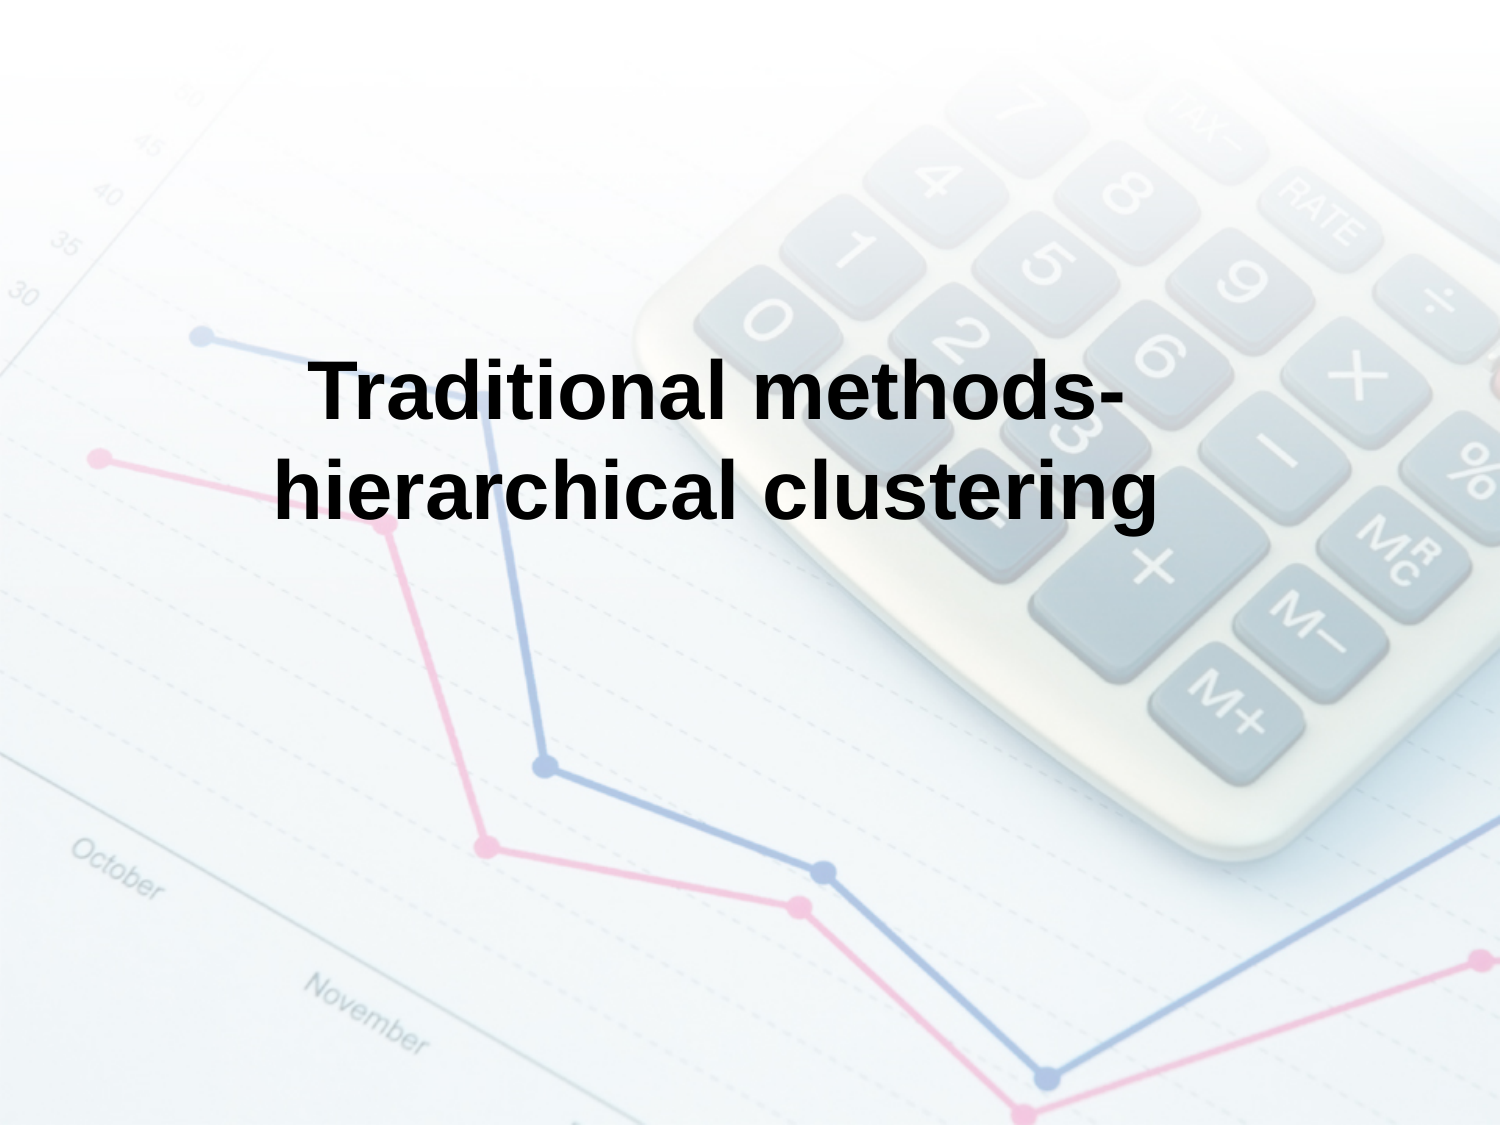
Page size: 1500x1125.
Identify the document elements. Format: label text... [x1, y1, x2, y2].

title Traditional methods-hierarchical clustering [222, 304, 1211, 668]
picture [0, 0, 1500, 1125]
